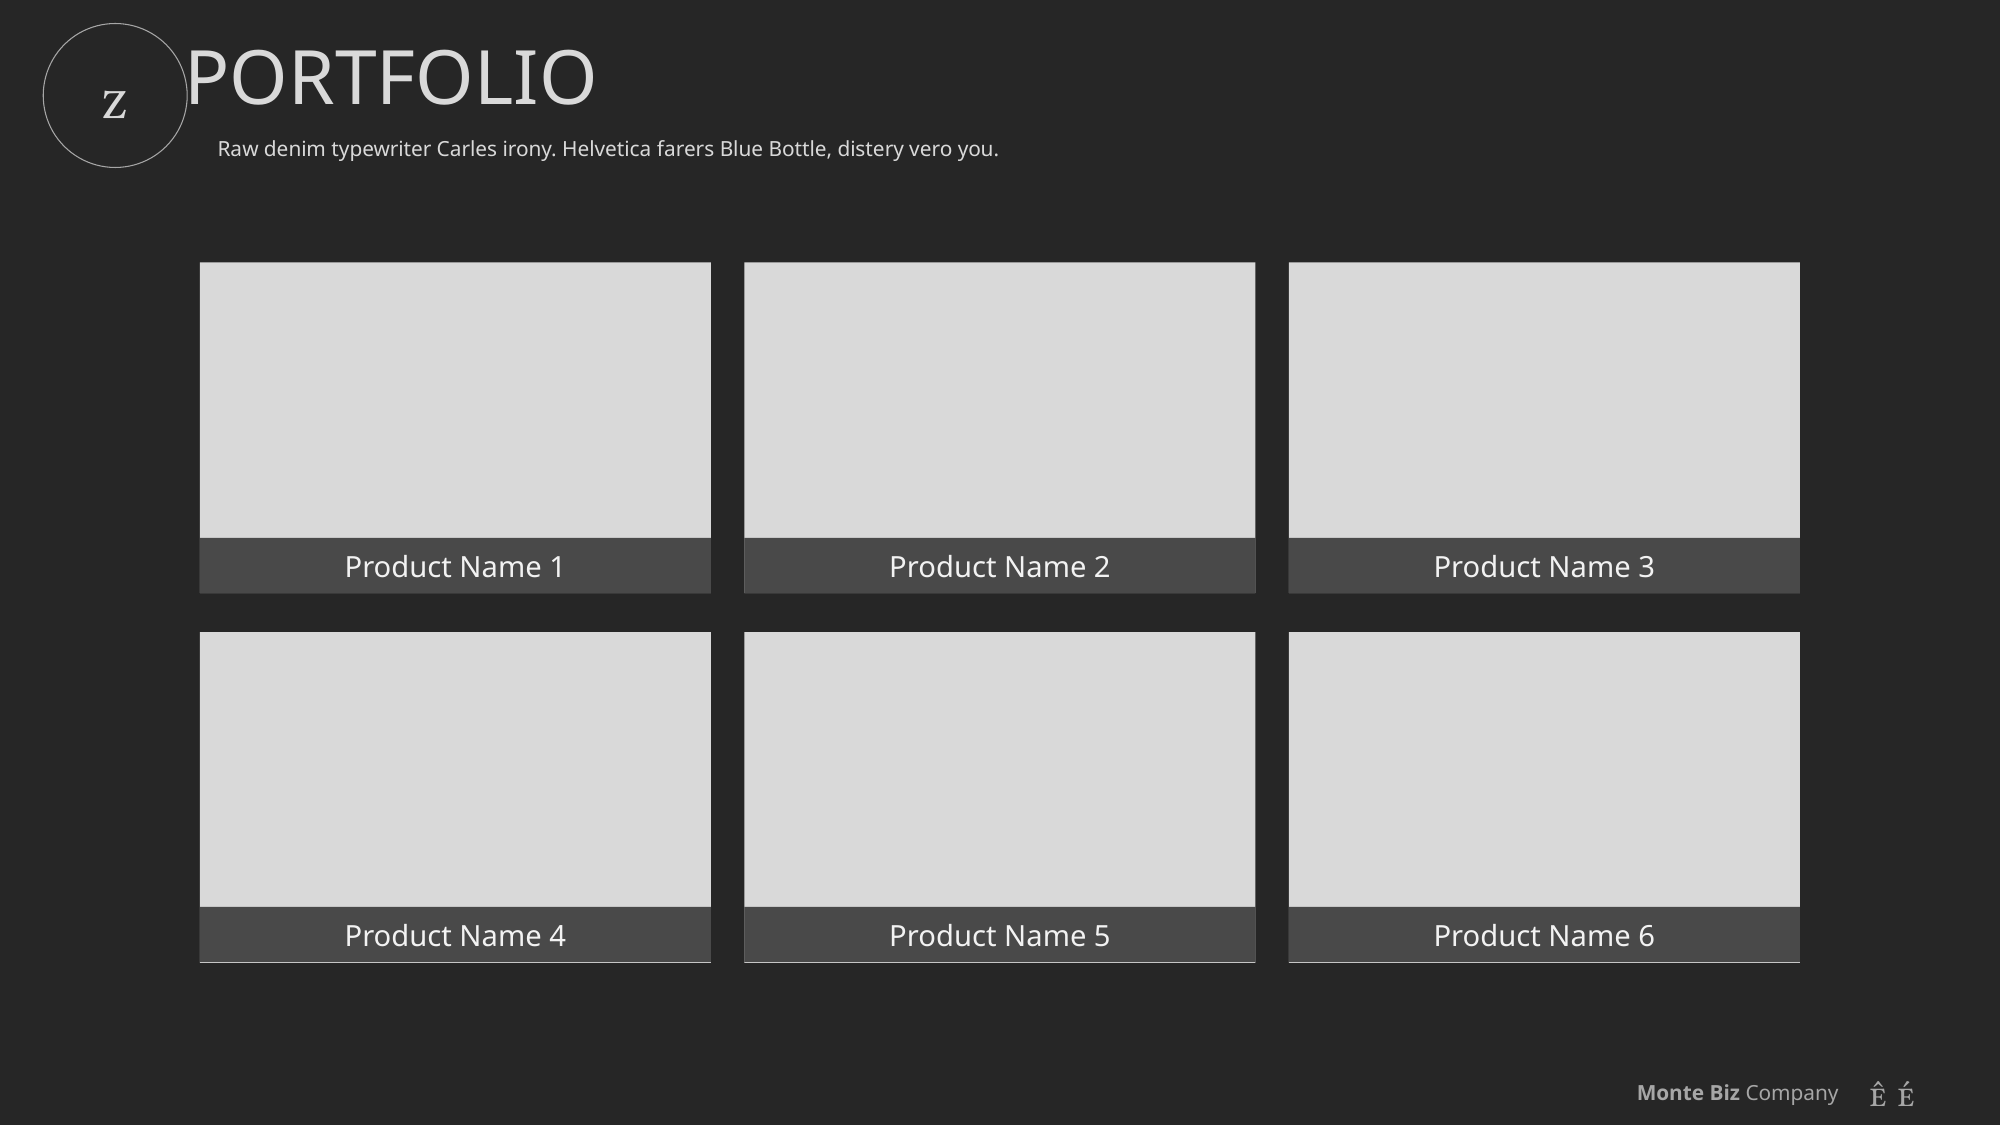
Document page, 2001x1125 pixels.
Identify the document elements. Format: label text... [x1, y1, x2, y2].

text_box  [42, 22, 182, 169]
text_box Raw denim typewriter Carles irony. Helvetica farers Blue Bottle, distery vero you. [202, 128, 1014, 169]
text_box [743, 631, 1256, 906]
text_box PORTFOLIO [169, 22, 613, 127]
text_box [1288, 261, 1801, 537]
text_box Product Name 2 [743, 537, 1256, 594]
text_box [1288, 631, 1801, 906]
text_box   [1854, 1061, 1979, 1122]
text_box Product Name 3 [1288, 537, 1801, 594]
text_box [743, 261, 1256, 537]
text_box Product Name 5 [743, 906, 1256, 963]
text_box Monte Biz Company [1622, 1071, 1854, 1112]
text_box Product Name 6 [1288, 906, 1801, 963]
text_box Product Name 1 [199, 537, 712, 594]
text_box Product Name 4 [199, 906, 712, 963]
text_box [199, 631, 712, 906]
text_box [199, 261, 712, 537]
